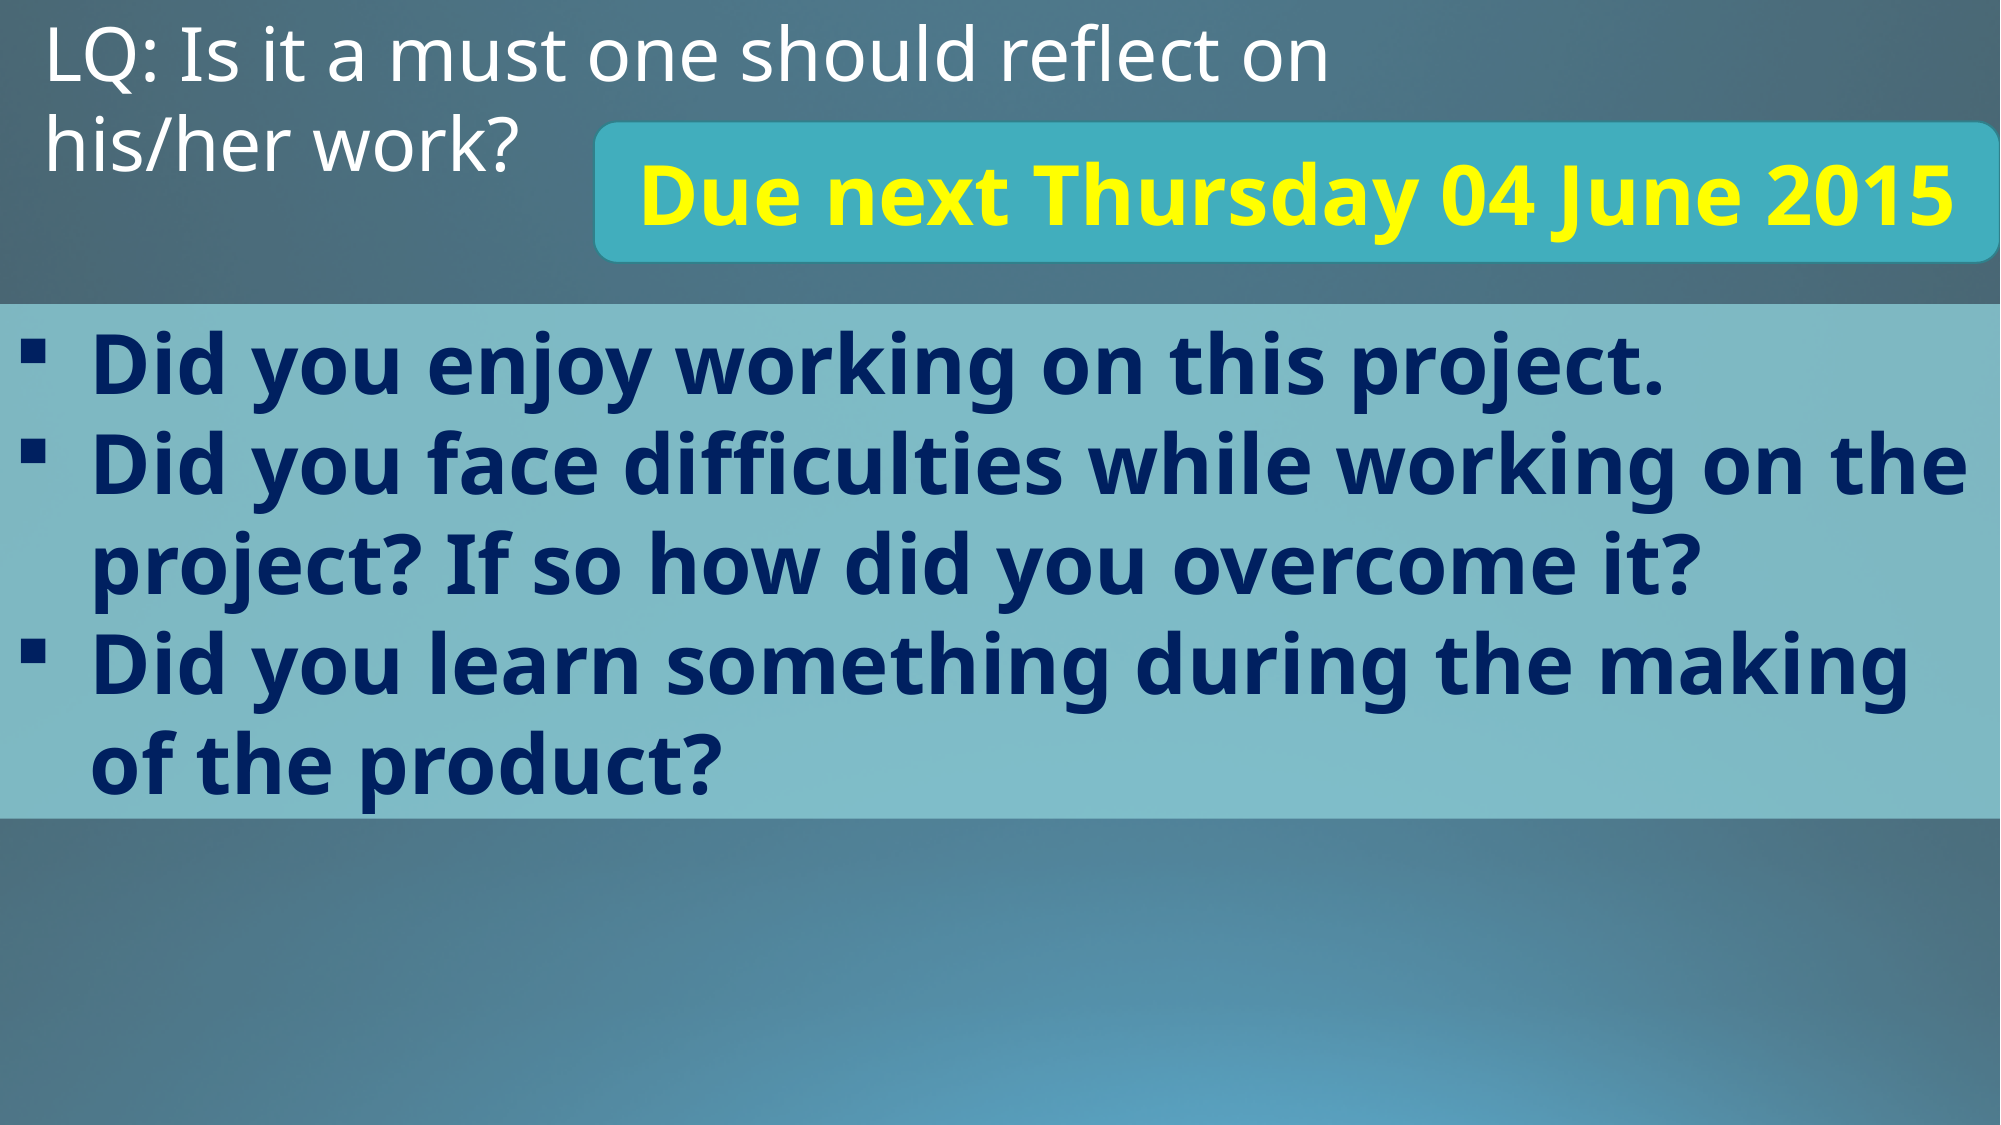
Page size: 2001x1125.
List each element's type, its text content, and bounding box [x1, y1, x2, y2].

text_box Due next Thursday 04 June 2015 [592, 120, 2000, 264]
text_box LQ: Is it a must one should reflect on his/her work? [29, 0, 1605, 195]
text_box Did you enjoy working on this project. Did you face difficulties while working on the project? If so how did you overcome it? Did you learn something during the making of the product? [0, 304, 2000, 819]
